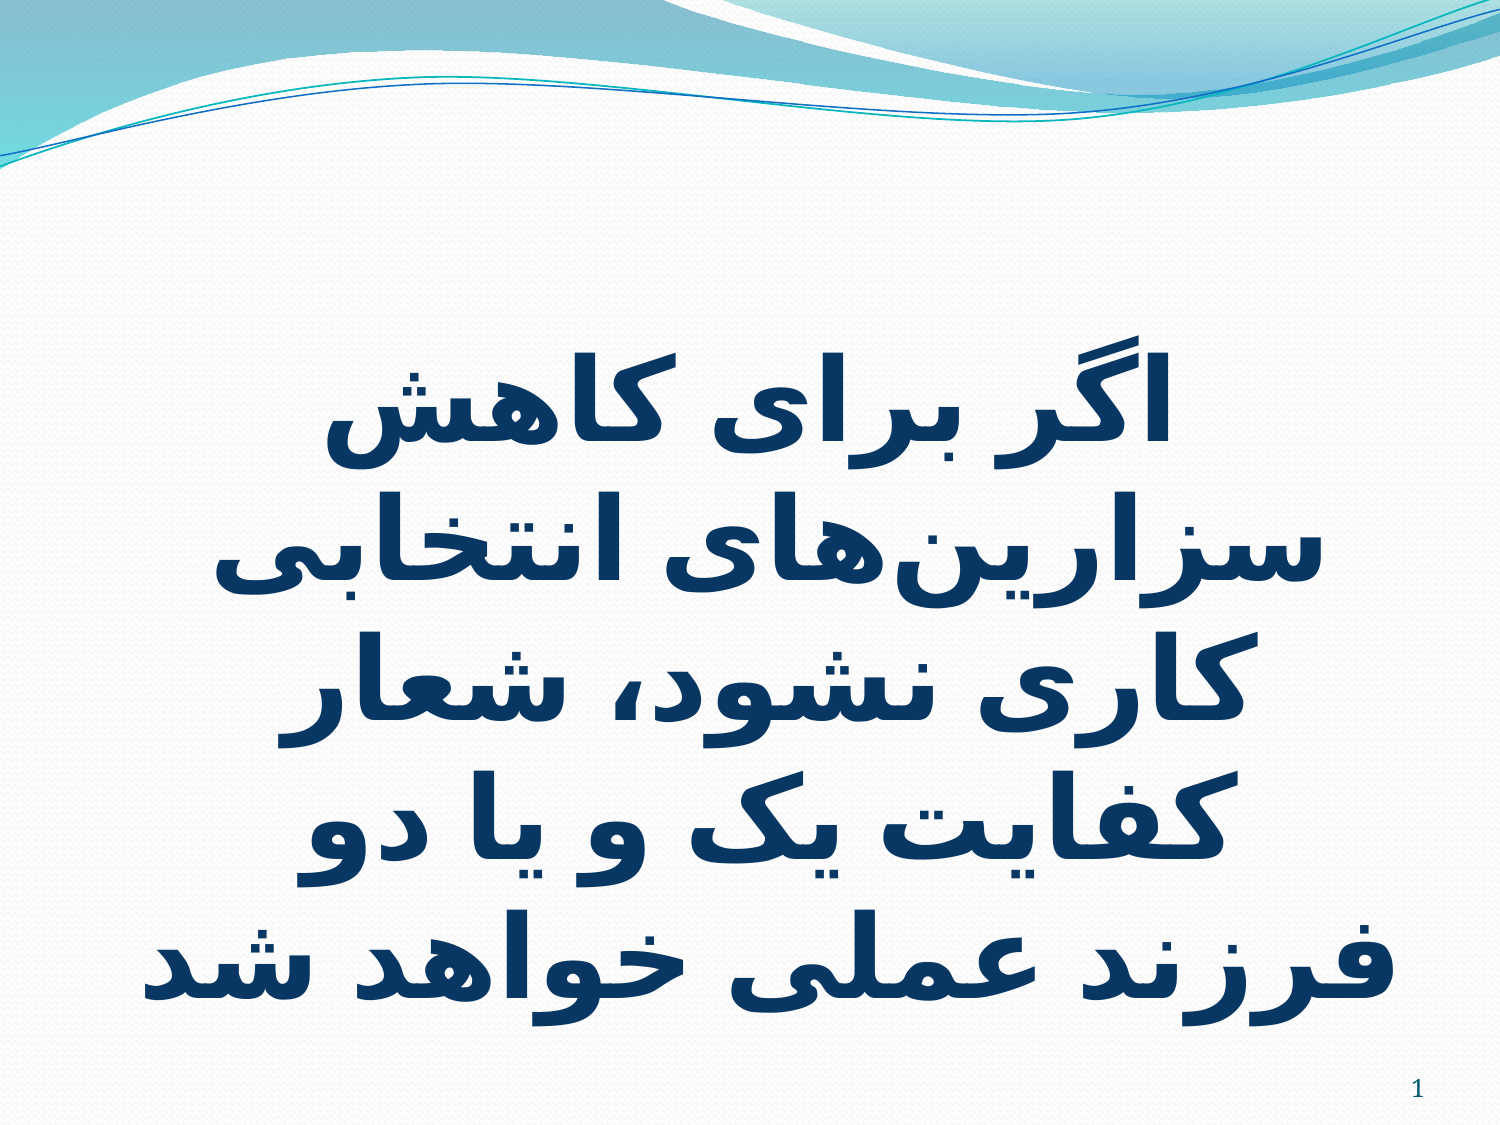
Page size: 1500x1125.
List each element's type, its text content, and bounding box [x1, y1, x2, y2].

list اگر برای کاهش سزارین‌های انتخابی کاری نشود، شعار کفایت یک و یا دو فرزند عملی خواهد شد [75, 317, 1425, 1038]
slide_number 1 [1299, 1042, 1425, 1103]
